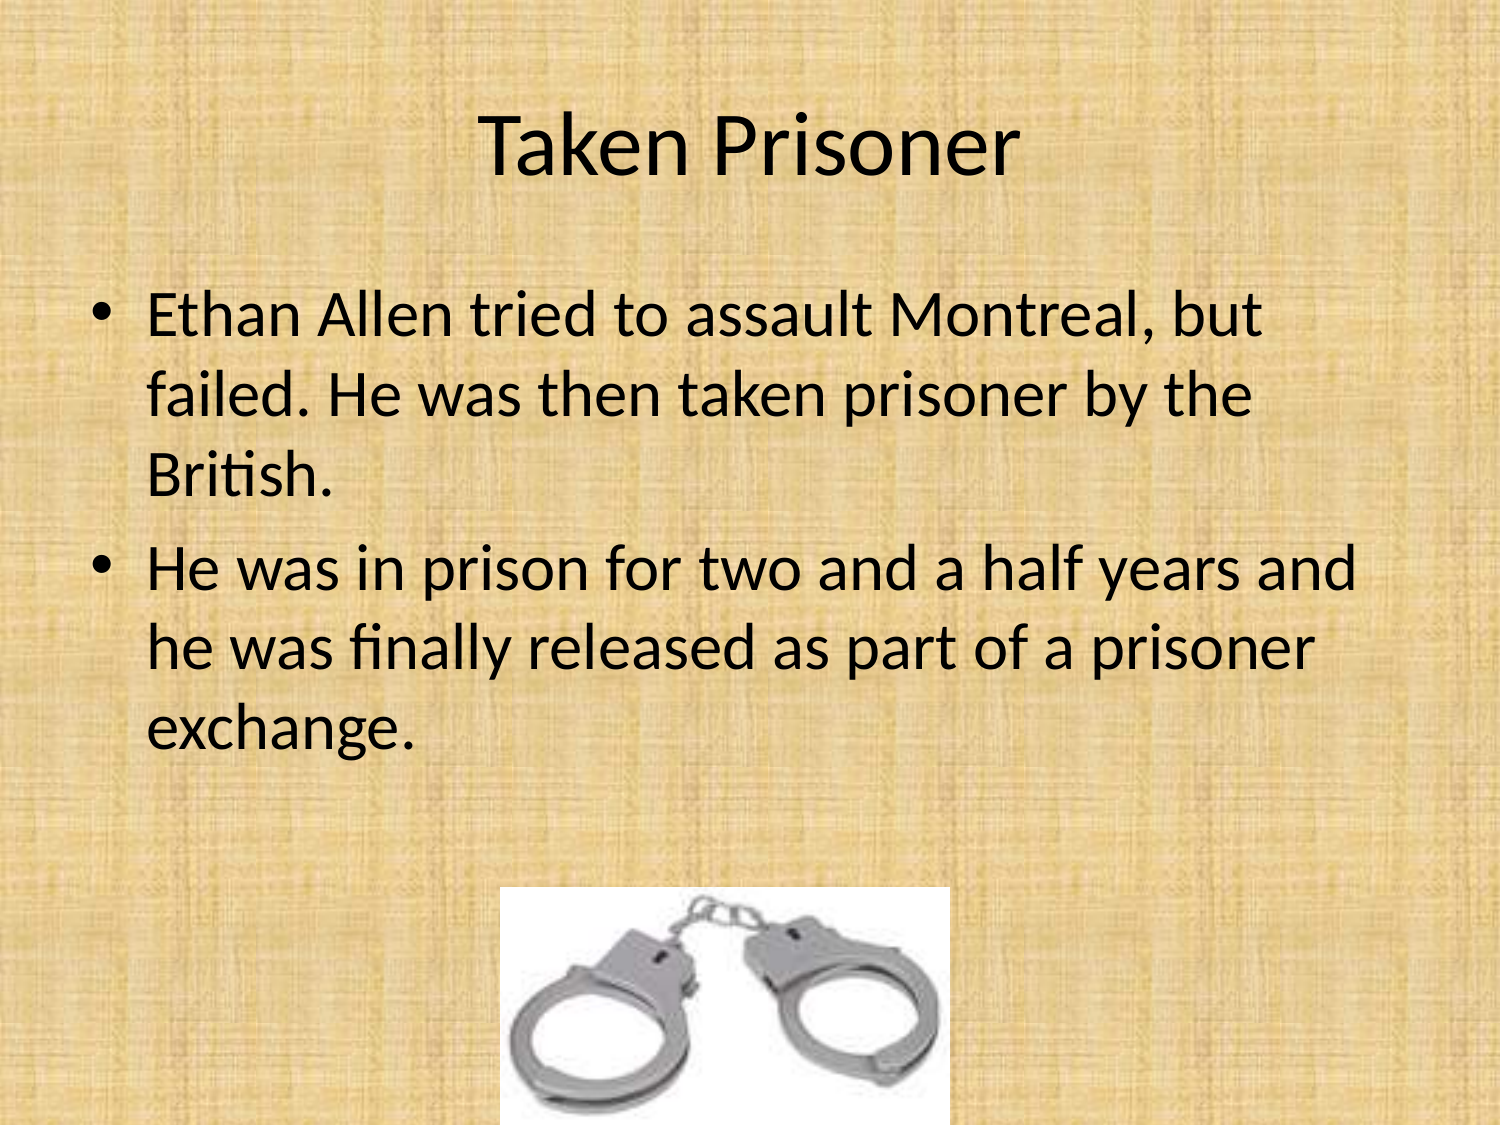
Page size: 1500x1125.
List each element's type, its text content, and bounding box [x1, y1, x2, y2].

title Taken Prisoner [74, 44, 1426, 233]
list Ethan Allen tried to assault Montreal, but failed. He was then taken prisoner by the British. He was in prison for two and a half years and he was finally released as part of a prisoner exchange. [74, 262, 1426, 1006]
picture [0, 0, 1500, 1125]
